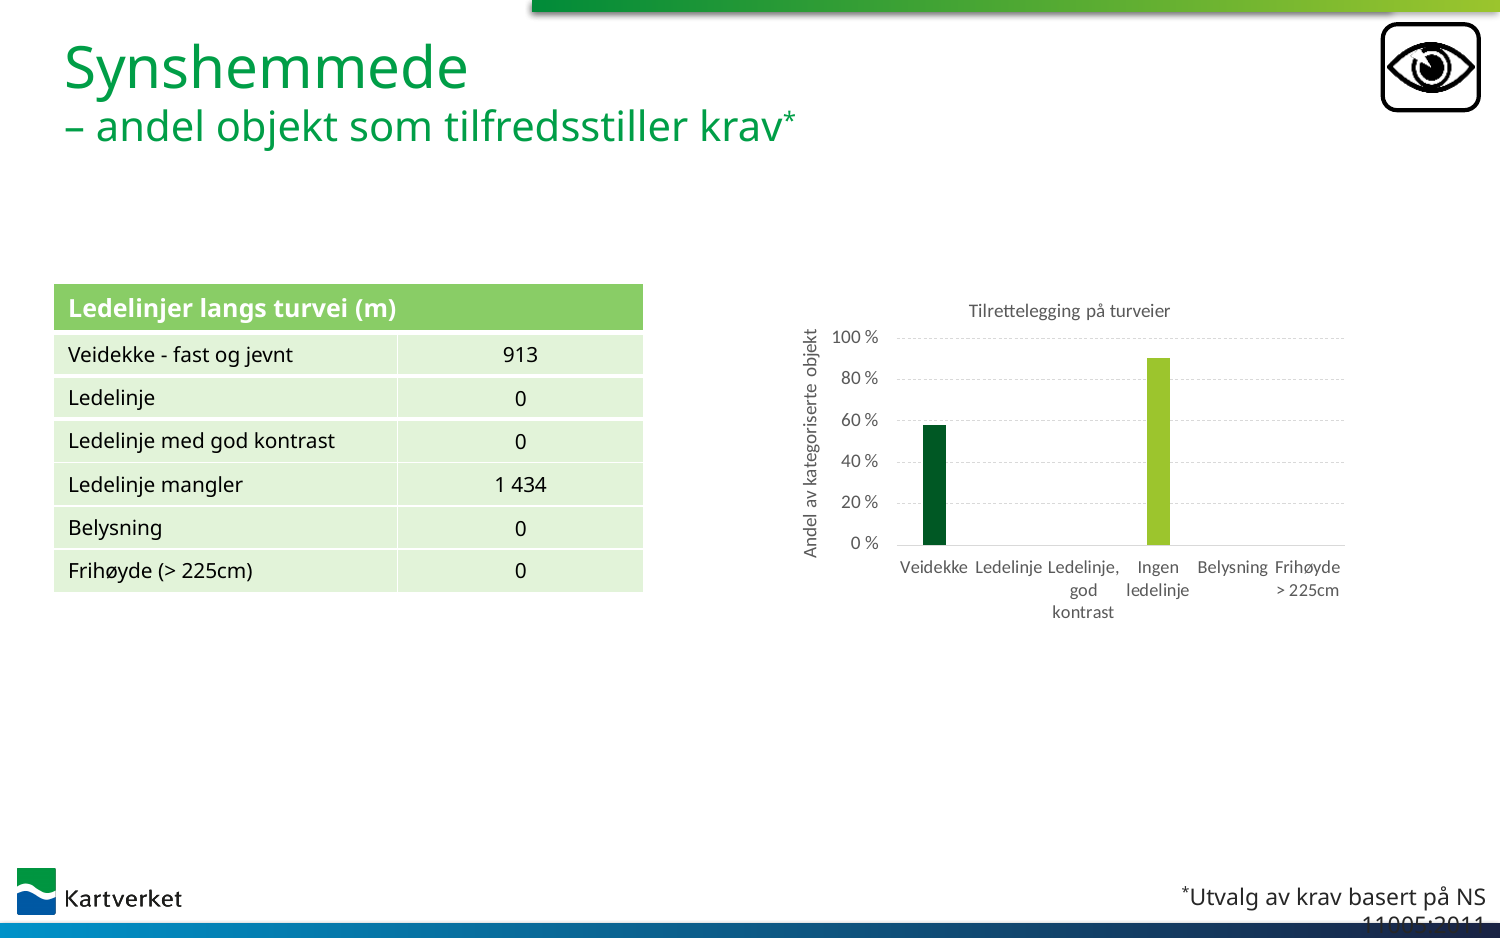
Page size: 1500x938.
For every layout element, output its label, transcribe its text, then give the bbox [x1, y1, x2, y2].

table_cell Veidekke - fast og jevnt [54, 335, 397, 374]
table_cell 1 434 [398, 463, 643, 505]
table_cell 913 [398, 335, 643, 374]
text_box Synshemmede – andel objekt som tilfredsstiller krav* [49, 24, 1431, 158]
table_cell 0 [398, 507, 643, 548]
picture [791, 291, 1348, 630]
table_header Ledelinjer langs turvei (m) [54, 284, 643, 330]
table_cell 0 [398, 378, 643, 417]
table_cell Ledelinje [54, 378, 397, 417]
table_cell Ledelinje mangler [54, 463, 397, 505]
table_cell 0 [398, 550, 643, 592]
table_cell Belysning [54, 507, 397, 548]
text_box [1382, 24, 1480, 111]
table_cell Frihøyde (> 225cm) [54, 550, 397, 592]
table_cell Ledelinje med god kontrast [54, 421, 397, 462]
table_cell 0 [398, 421, 643, 462]
text_box *Utvalg av krav basert på NS 11005:2011 [1068, 873, 1500, 938]
